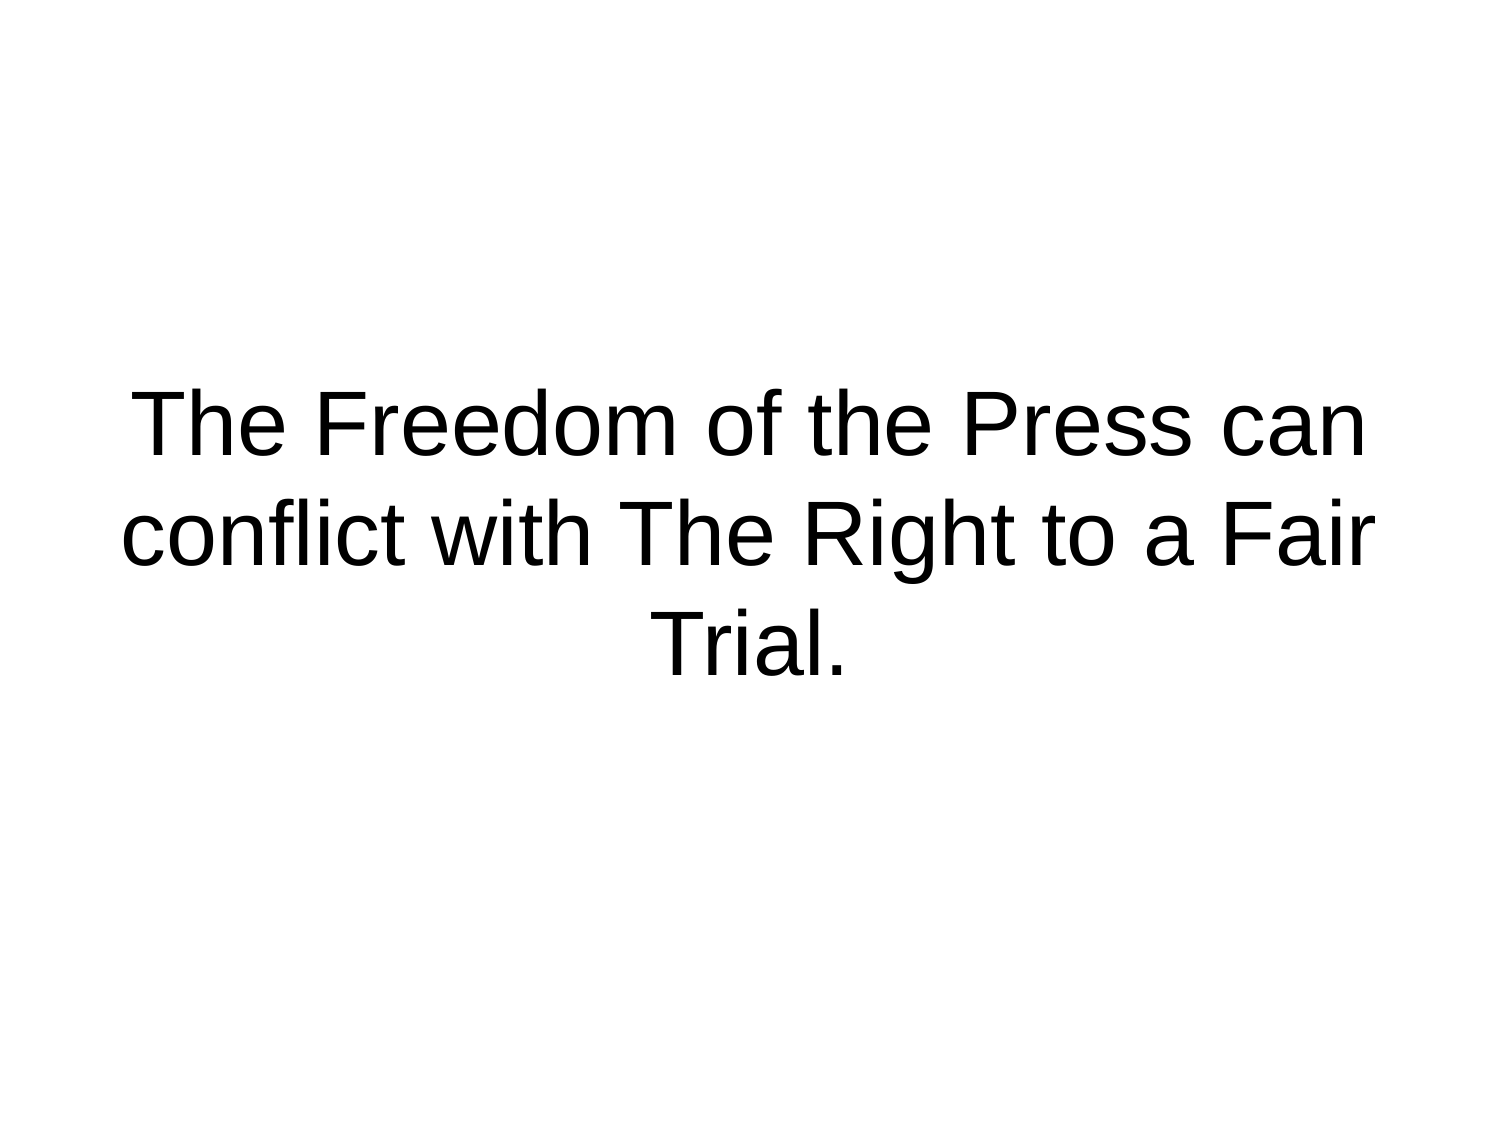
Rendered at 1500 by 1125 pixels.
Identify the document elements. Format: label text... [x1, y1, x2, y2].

title The Freedom of the Press can conflict with The Right to a Fair Trial. [74, 44, 1426, 1013]
